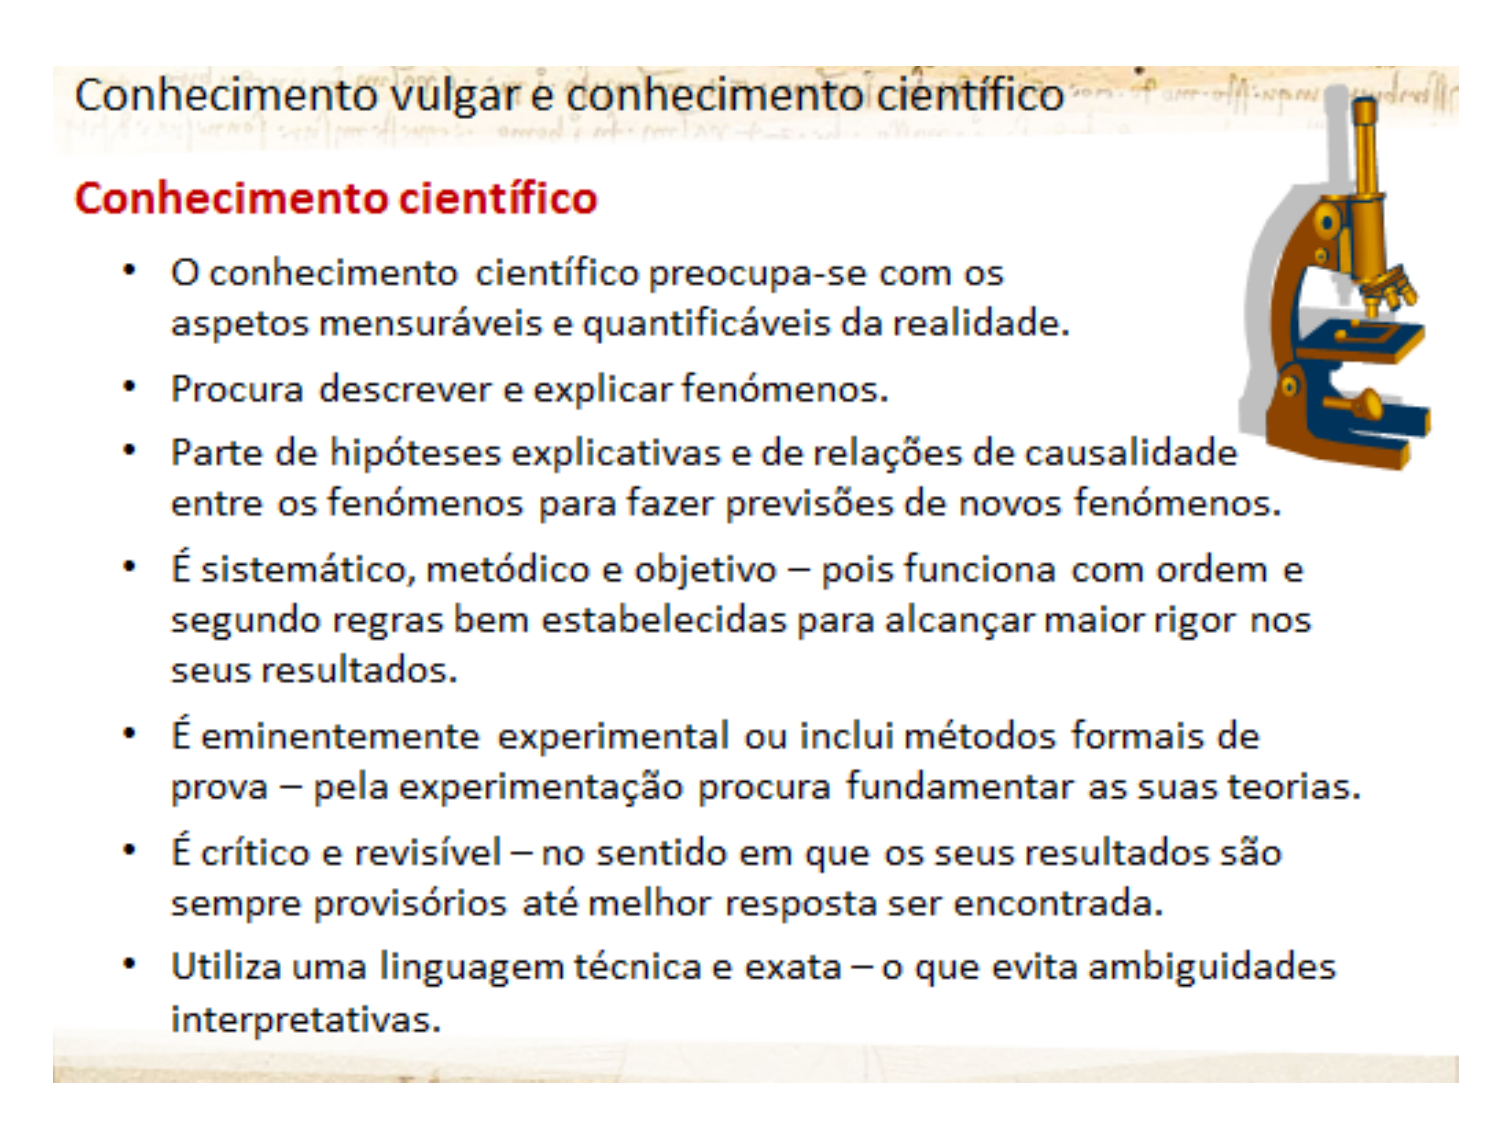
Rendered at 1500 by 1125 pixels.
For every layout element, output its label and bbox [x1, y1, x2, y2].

picture [52, 66, 1459, 1083]
